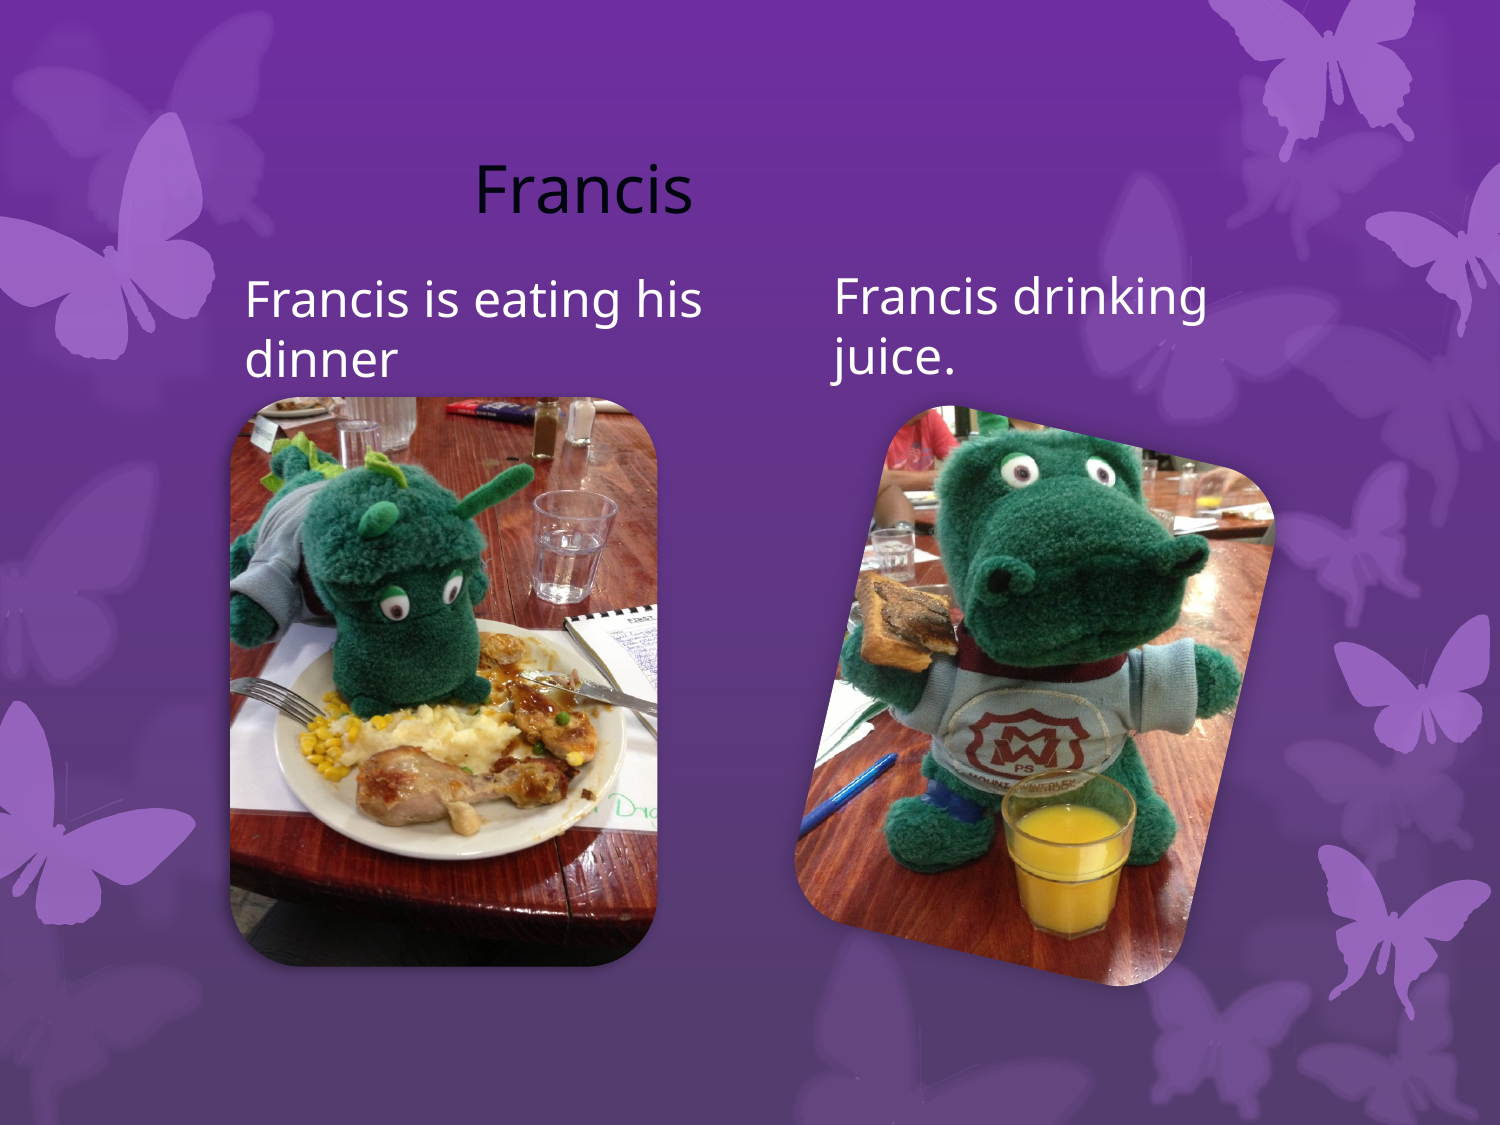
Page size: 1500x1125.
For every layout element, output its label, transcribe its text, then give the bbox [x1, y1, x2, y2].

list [769, 496, 1302, 896]
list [229, 396, 658, 968]
title Francis [165, 110, 1335, 263]
list Francis drinking juice. [818, 267, 1353, 392]
picture [876, 405, 1266, 496]
list Francis is eating his dinner [229, 258, 762, 395]
picture [805, 896, 1194, 987]
